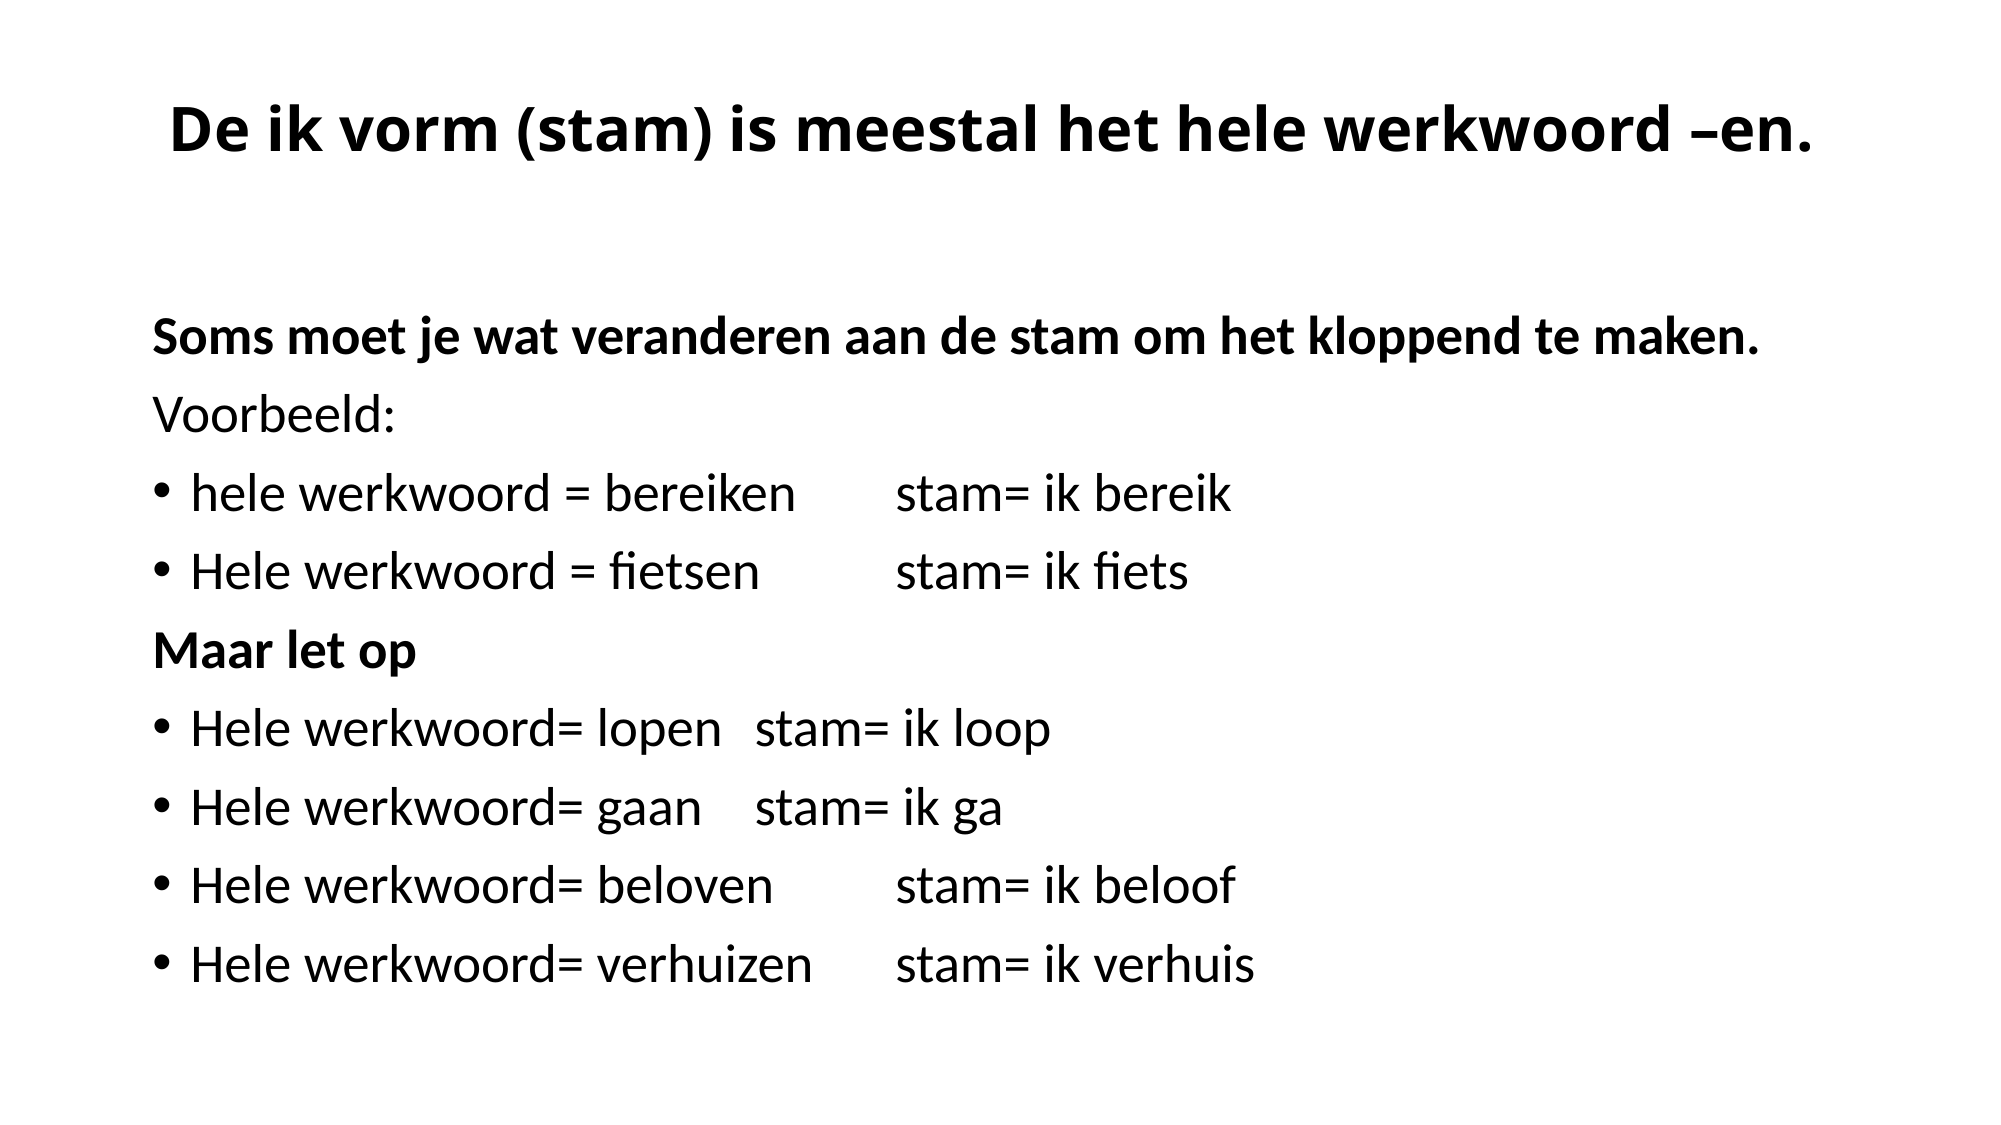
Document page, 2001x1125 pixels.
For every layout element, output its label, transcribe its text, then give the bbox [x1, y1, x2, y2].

list Soms moet je wat veranderen aan de stam om het kloppend te maken. Voorbeeld: hele werkwoord = bereiken stam= ik bereik Hele werkwoord = fietsen stam= ik fiets Maar let op Hele werkwoord= lopen stam= ik loop Hele werkwoord= gaan stam= ik ga Hele werkwoord= beloven stam= ik beloof Hele werkwoord= verhuizen stam= ik verhuis [137, 299, 1863, 1014]
title De ik vorm (stam) is meestal het hele werkwoord –en. [137, 59, 1863, 278]
